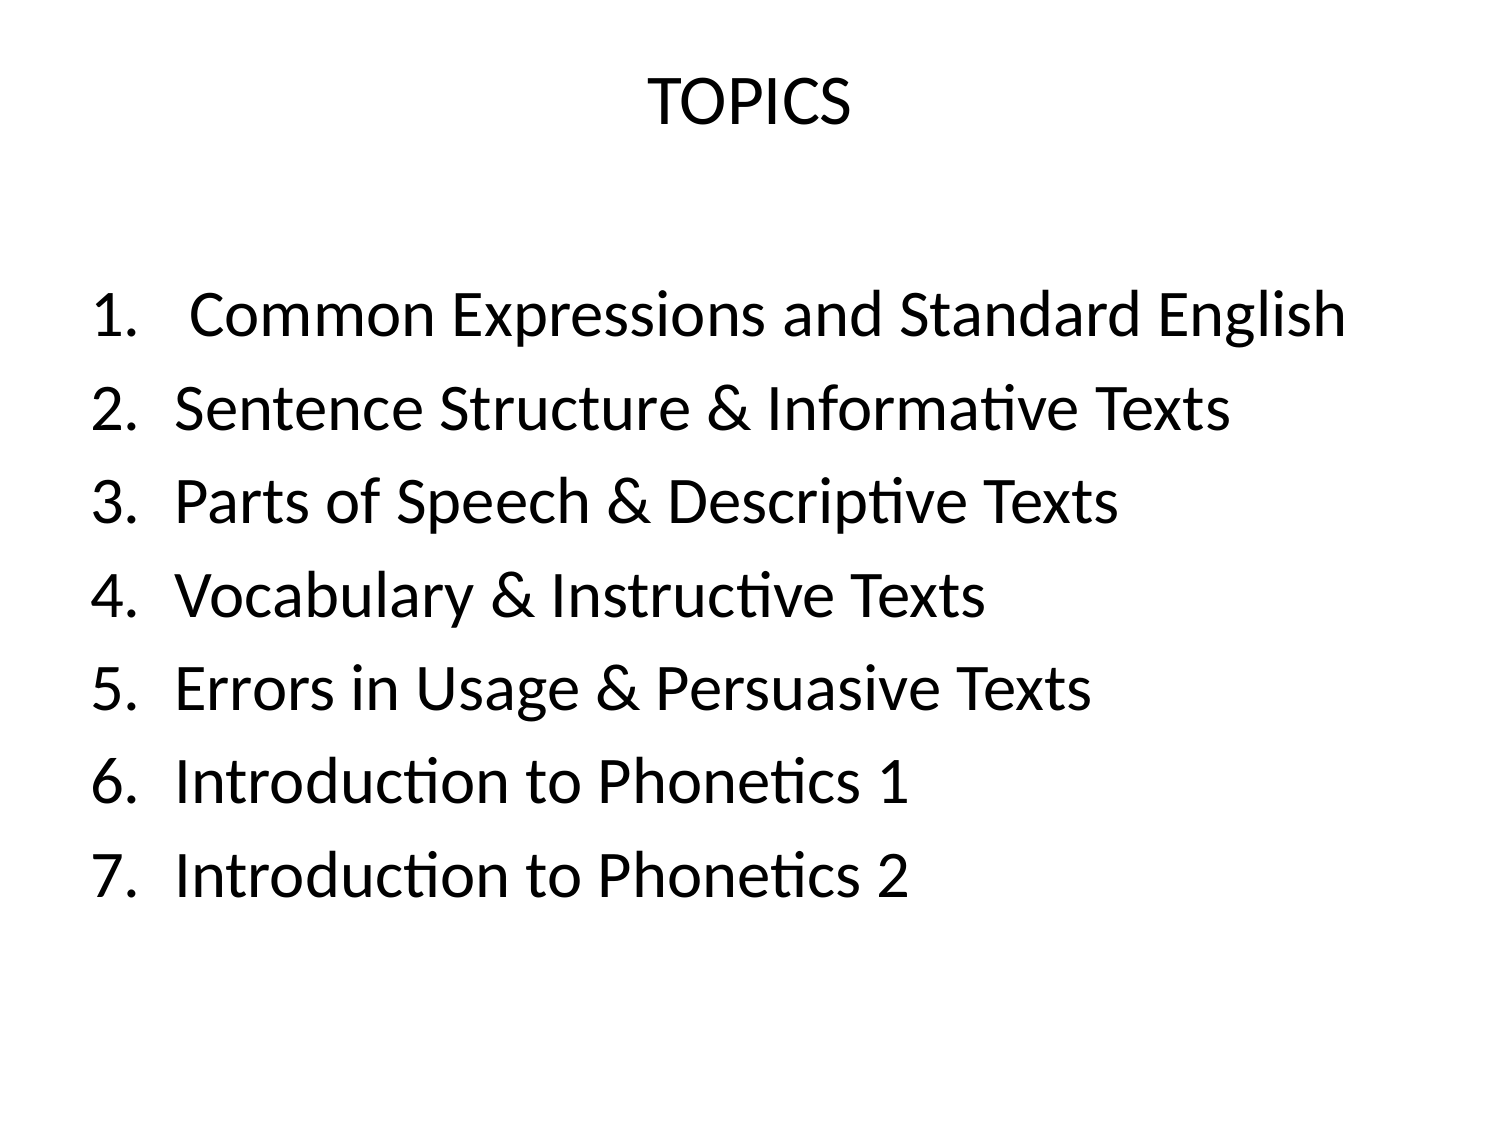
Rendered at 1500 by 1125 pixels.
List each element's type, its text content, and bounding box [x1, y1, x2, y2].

title TOPICS [75, 45, 1425, 233]
list Common Expressions and Standard English Sentence Structure & Informative Texts Parts of Speech & Descriptive Texts Vocabulary & Instructive Texts Errors in Usage & Persuasive Texts Introduction to Phonetics 1 Introduction to Phonetics 2 [75, 262, 1425, 1005]
